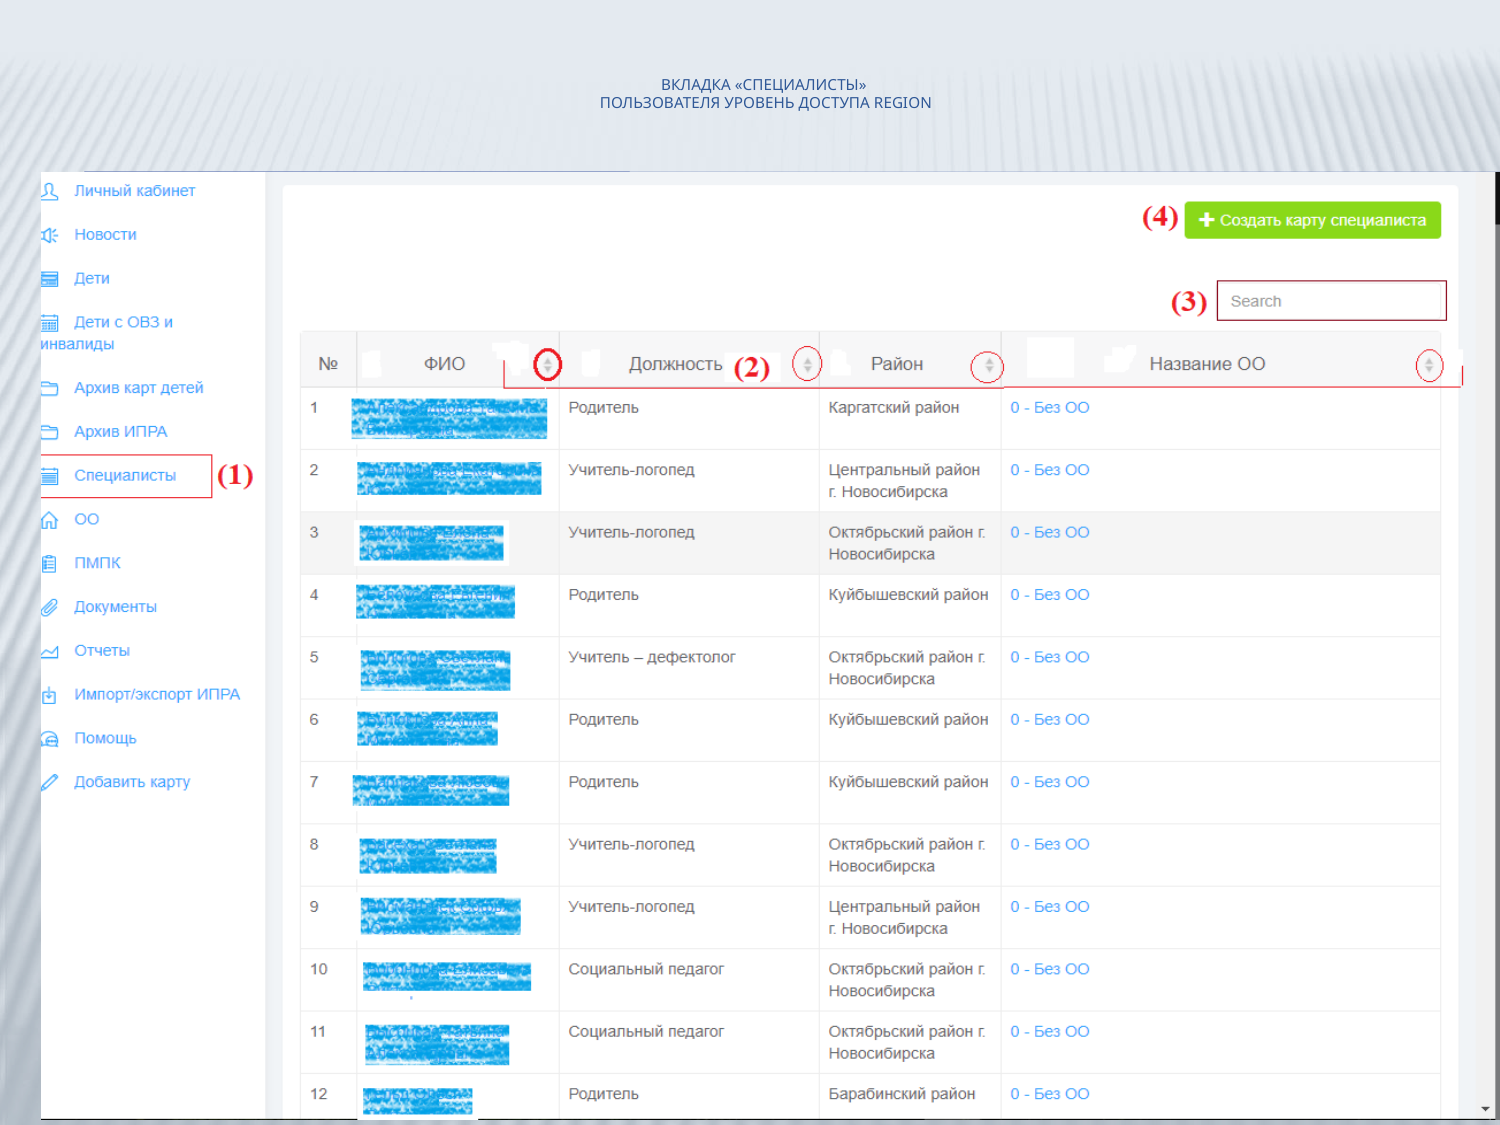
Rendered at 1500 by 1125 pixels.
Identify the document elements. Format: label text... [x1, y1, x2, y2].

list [40, 172, 1500, 1121]
title Вкладка «Специалисты» пользователя уровень доступа region [53, 30, 1479, 169]
